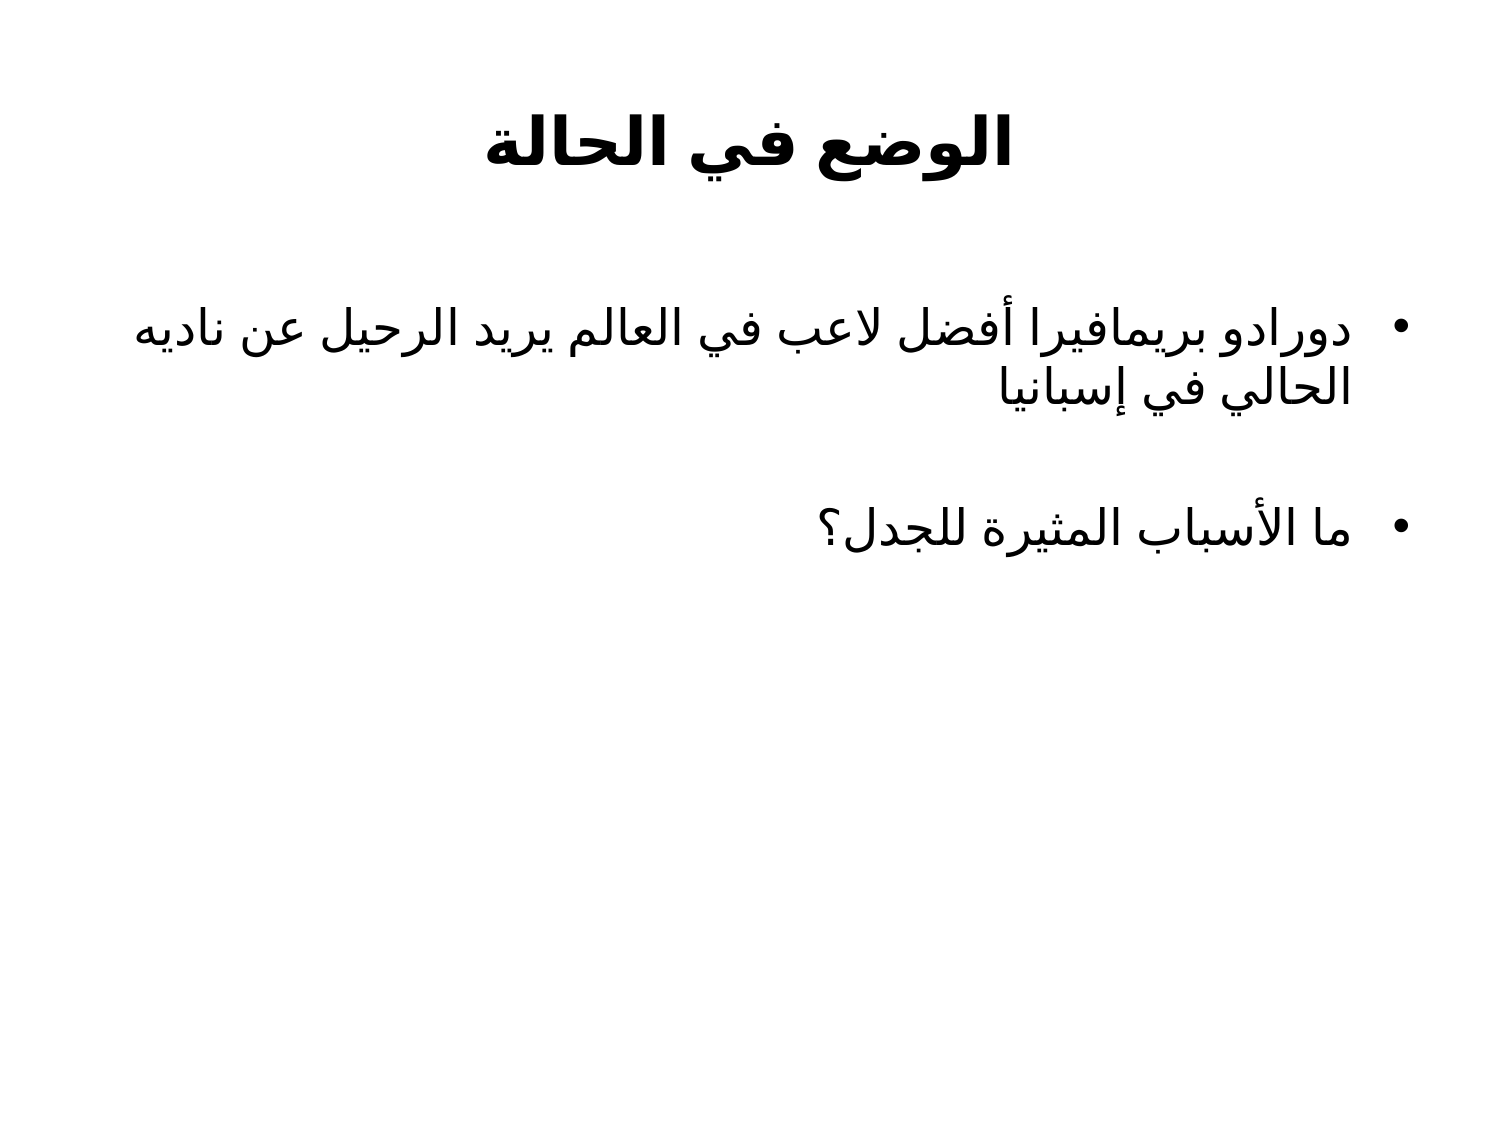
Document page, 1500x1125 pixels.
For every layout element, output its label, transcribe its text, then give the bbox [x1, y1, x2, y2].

list دورادو بريمافيرا أفضل لاعب في العالم يريد الرحيل عن ناديه الحالي في إسبانيا ما الأسباب المثيرة للجدل؟ [75, 287, 1425, 1088]
title الوضع في الحالة [75, 45, 1425, 233]
